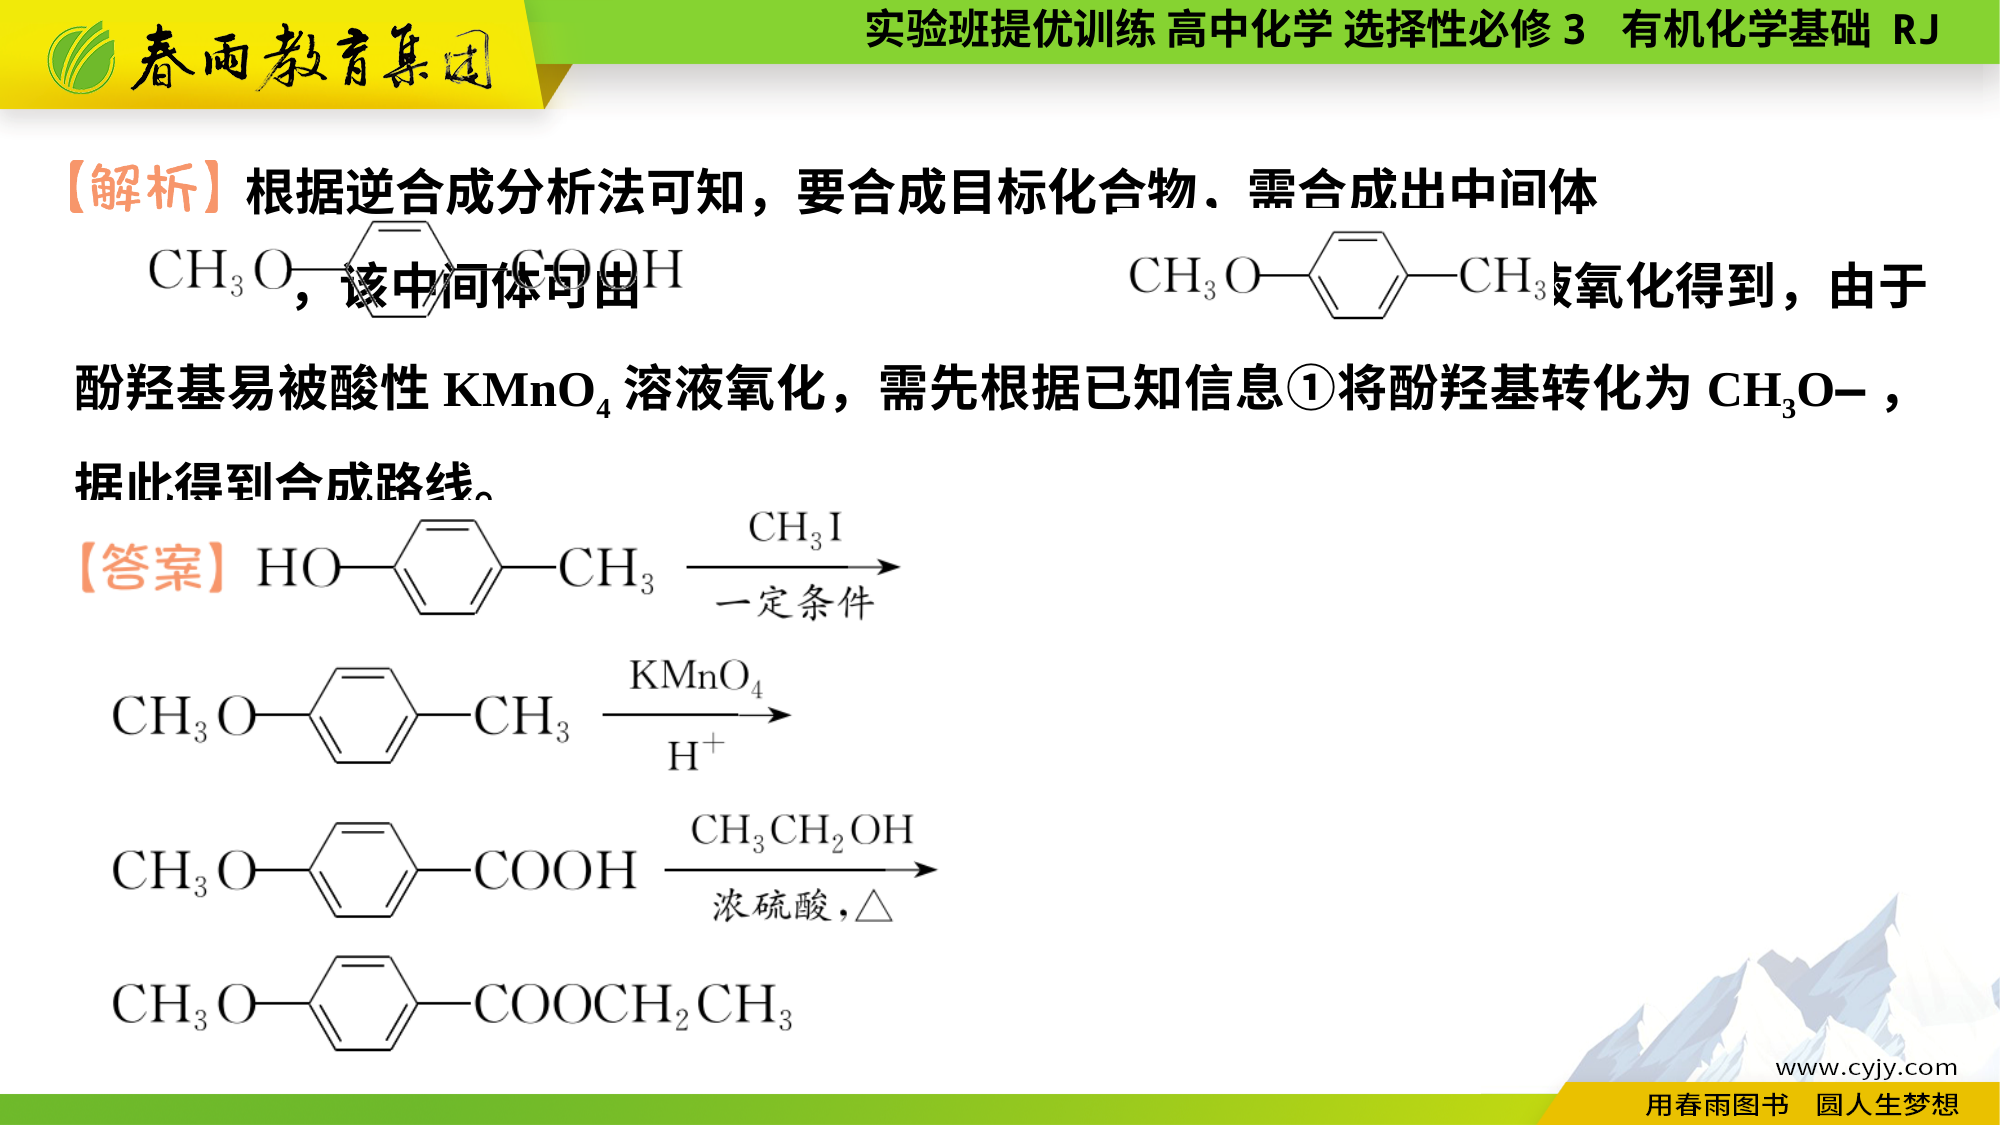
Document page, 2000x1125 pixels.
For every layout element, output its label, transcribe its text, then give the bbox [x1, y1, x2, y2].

list 根据逆合成分析法可知，要合成目标化合物，需合成出中间体 ，该中间体可由 被酸性KMnO4溶液氧化得到，由于酚羟基易被酸性KMnO4溶液氧化，需先根据已知信息①将酚羟基转化为CH3O—，据此得到合成路线。 [59, 122, 1944, 592]
picture [0, 0, 2000, 1125]
